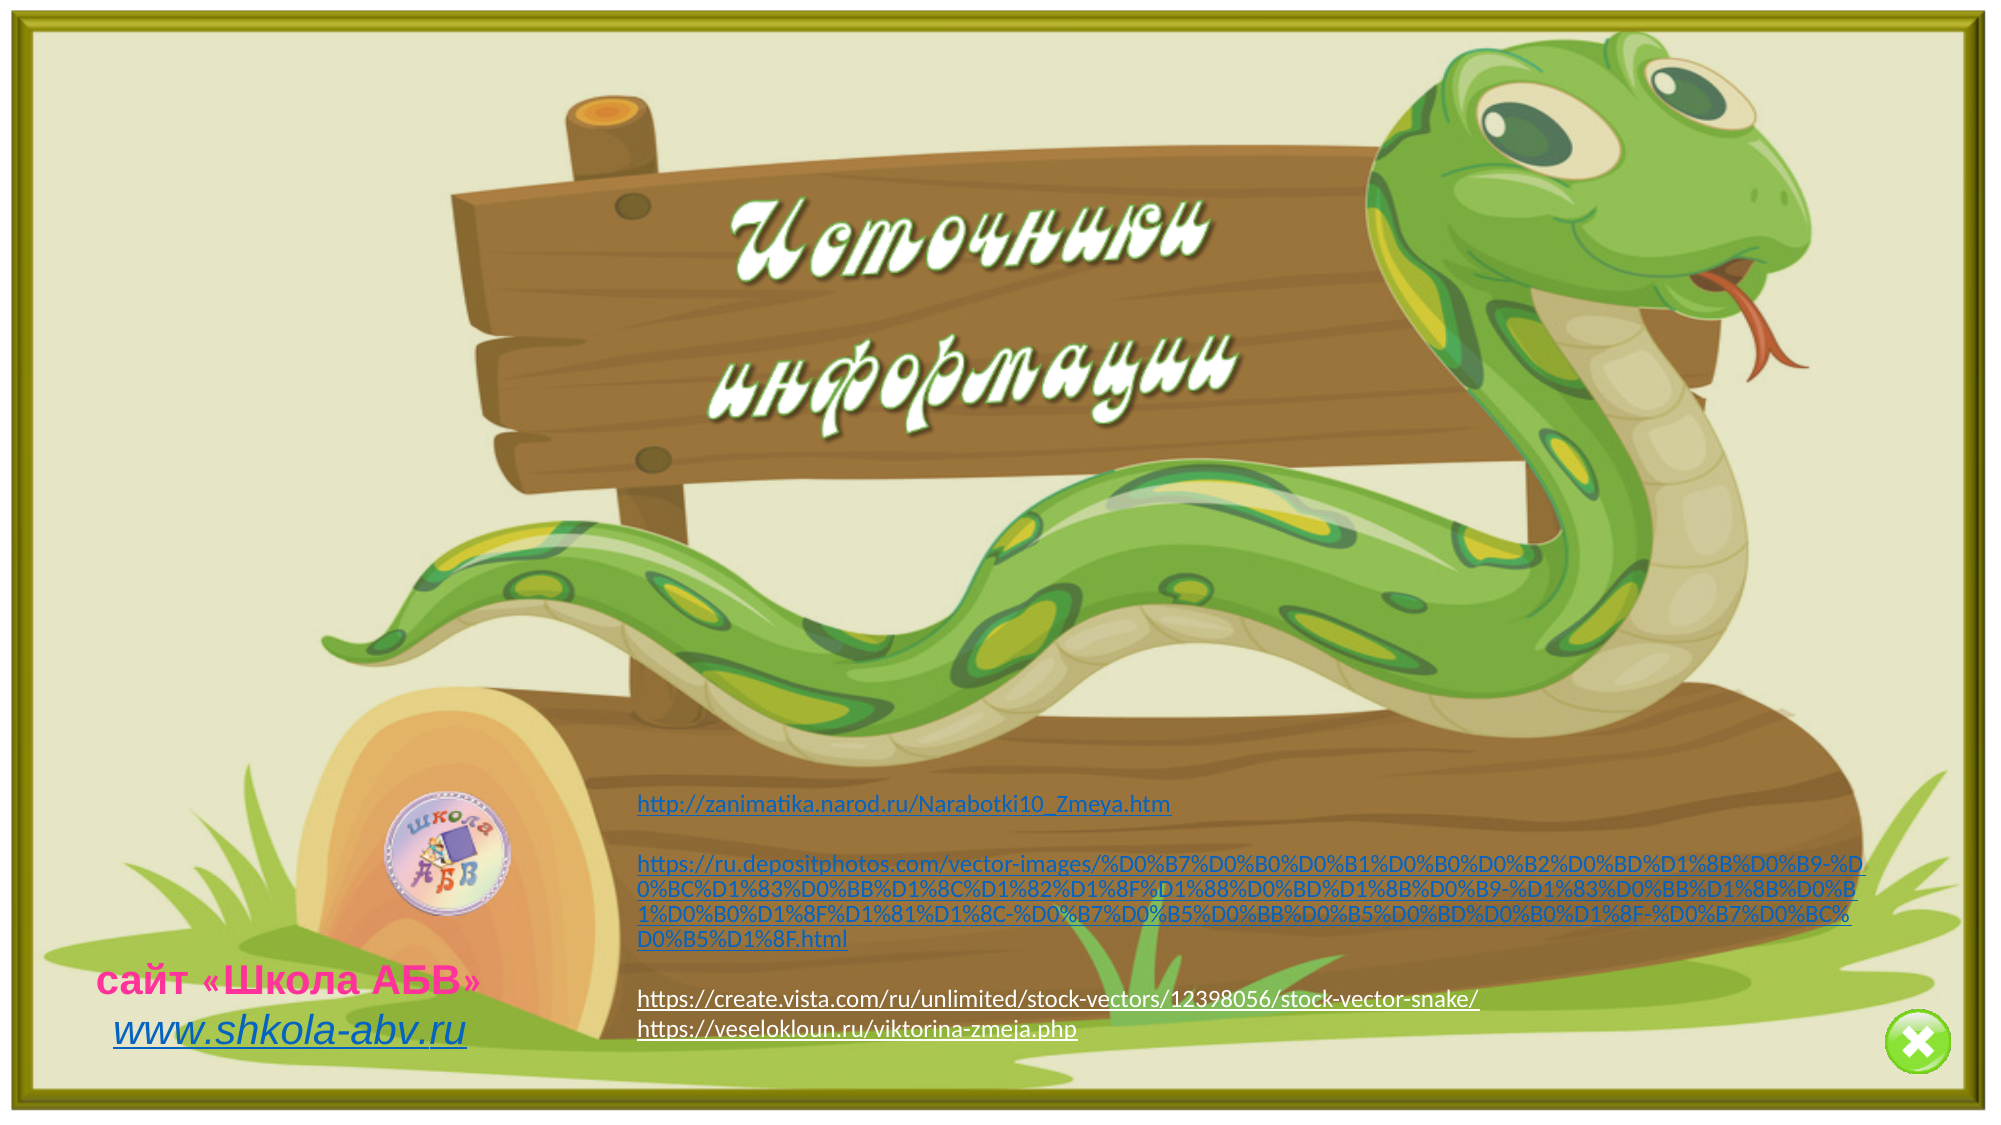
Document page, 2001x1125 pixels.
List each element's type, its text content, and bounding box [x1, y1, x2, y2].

text_box сайт «Школа АБВ» www.shkola-abv.ru [81, 945, 499, 1061]
picture [0, 0, 2001, 1125]
text_box http://zanimatika.narod.ru/Narabotki10_Zmeya.htm https://ru.depositphotos.com/vector-images/%D0%B7%D0%B0%D0%B1%D0%B0%D0%B2%D0%BD%D1%8B%D0%B9-%D0%BC%D1%83%D0%BB%D1%8C%D1%82%D1%8F%D1%88%D0%BD%D1%8B%D0%B9-%D1%83%D0%BB%D1%8B%D0%B1%D0%B0%D1%8F%D1%81%D1%8C-%D0%B7%D0%B5%D0%BB%D0%B5%D0%BD%D0%B0%D1%8F-%D0%B7%D0%BC%D0%B5%D1%8F.html https://create.vista.com/ru/unlimited/stock-vectors/12398056/stock-vector-snake/ https://veselokloun.ru/viktorina-zmeja.php [622, 780, 1882, 976]
